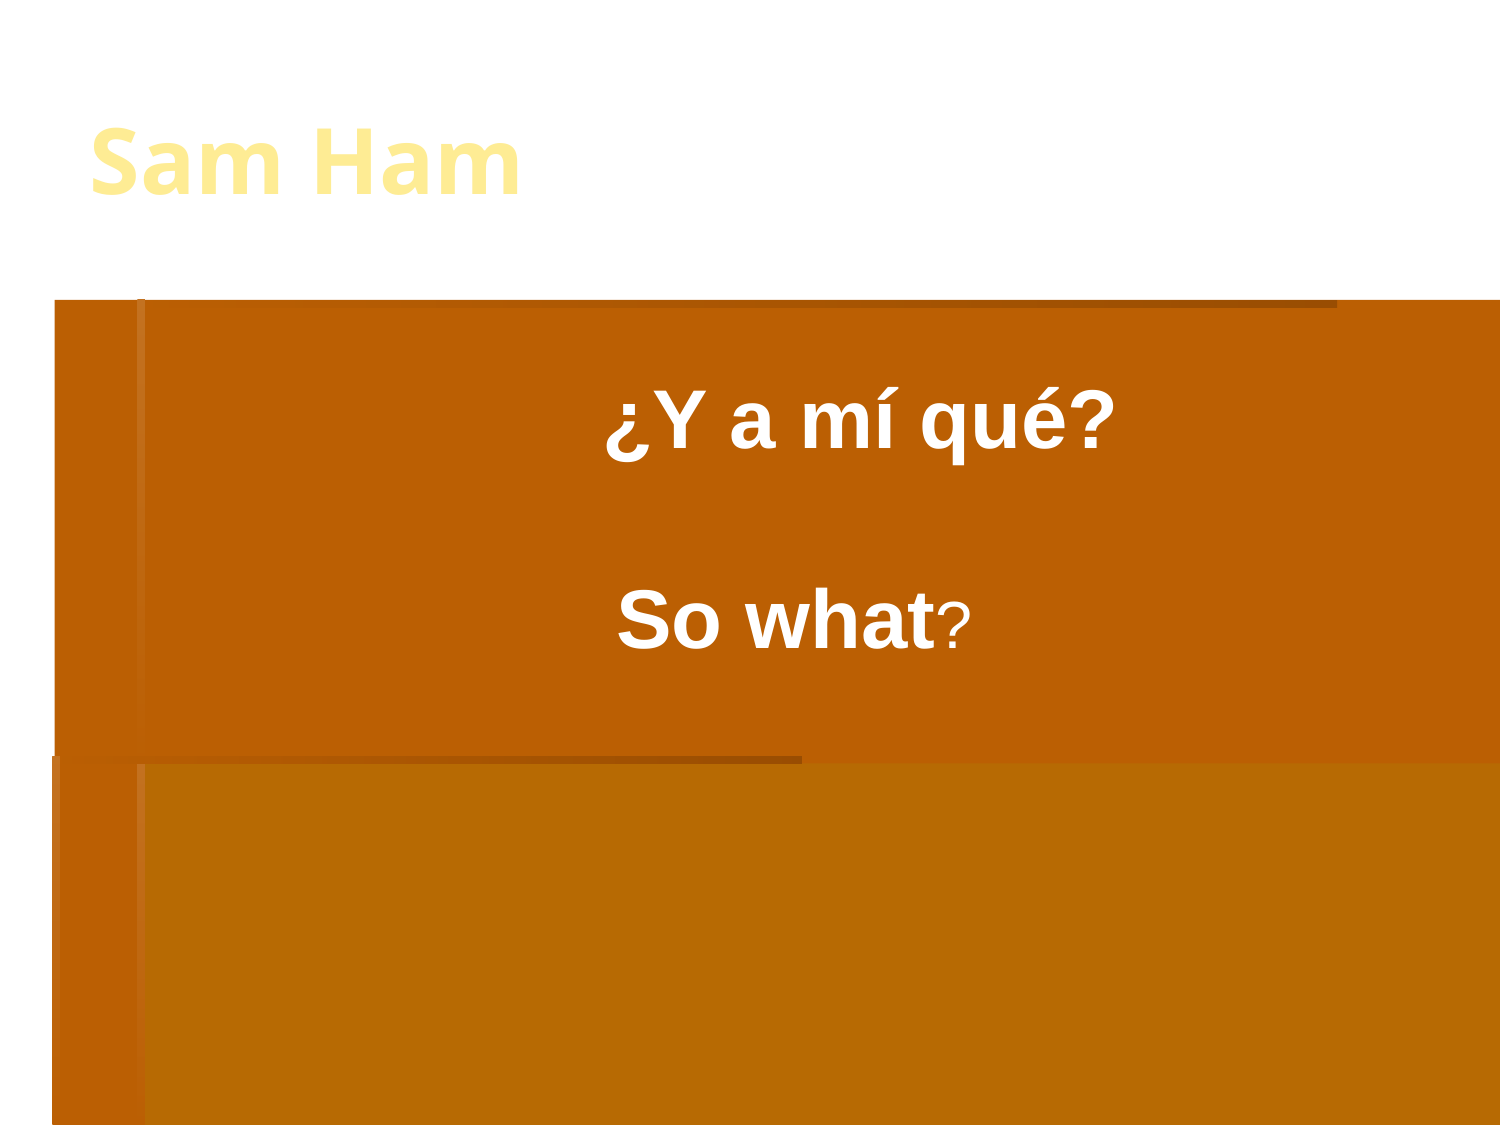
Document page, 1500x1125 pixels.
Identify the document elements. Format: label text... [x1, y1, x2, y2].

text_box ¿Y a mí qué? So what? [137, 312, 1451, 1000]
text_box Sam Ham [75, 40, 1451, 275]
